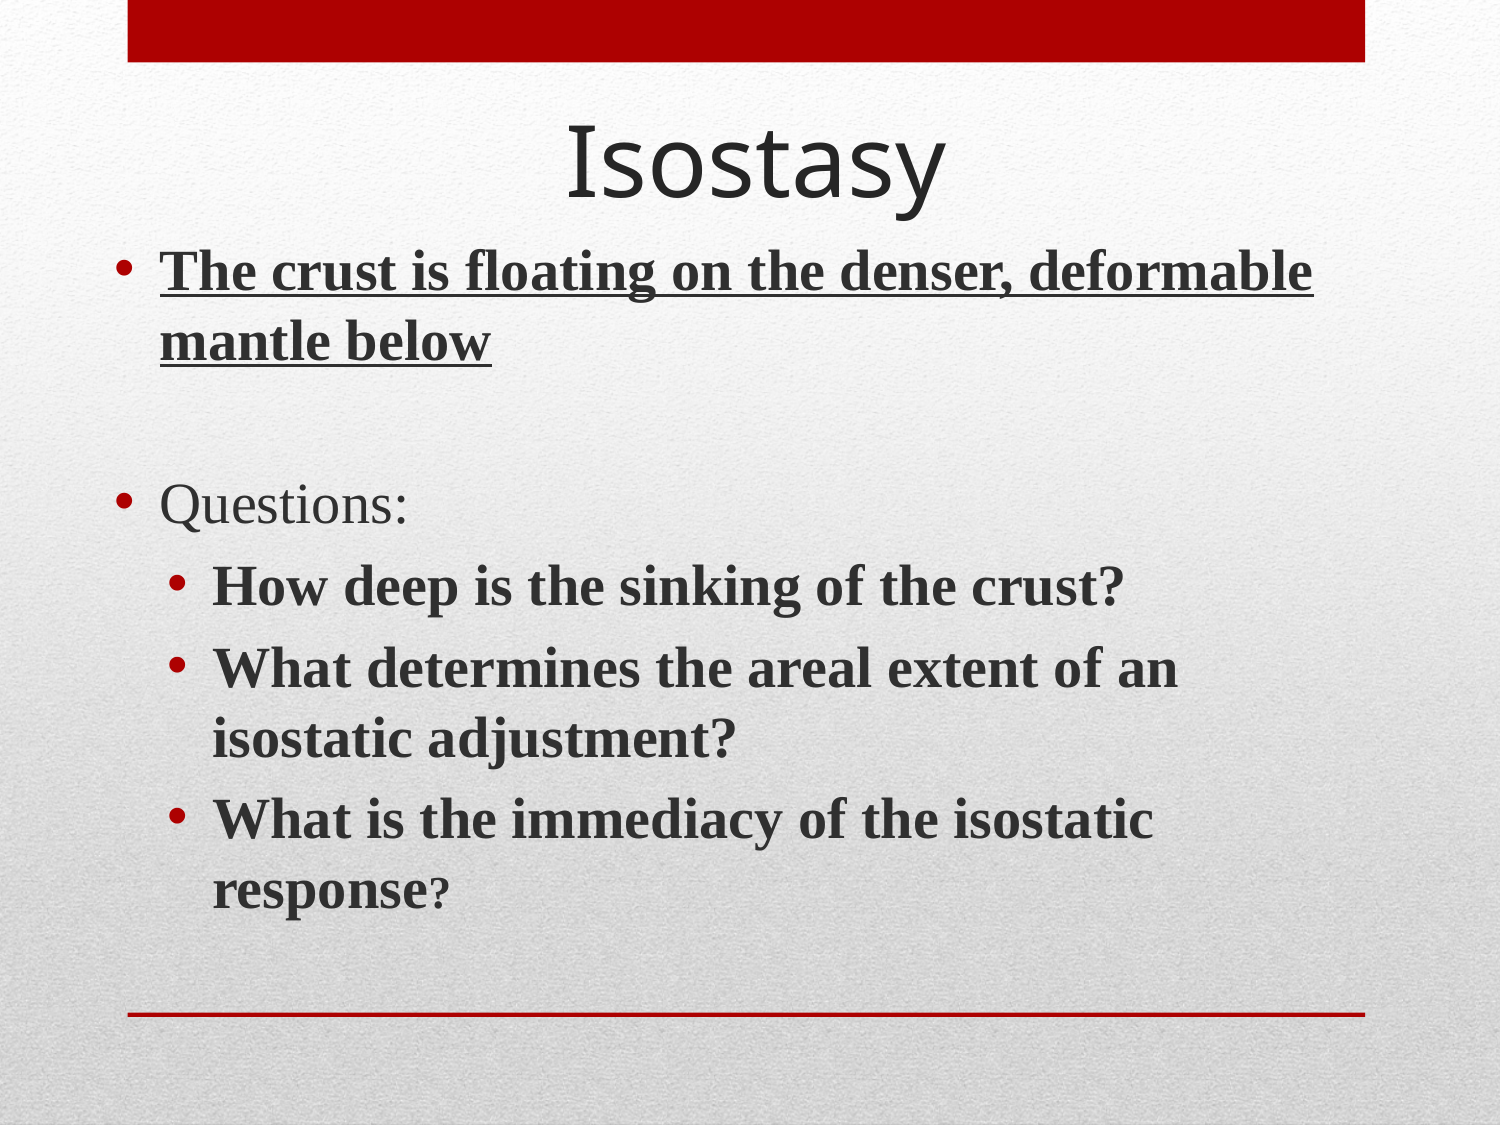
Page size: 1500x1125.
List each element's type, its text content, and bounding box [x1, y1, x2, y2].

title Isostasy [187, 37, 1325, 225]
list The crust is floating on the denser, deformable mantle below Questions: How deep is the sinking of the crust? What determines the areal extent of an isostatic adjustment? What is the immediacy of the isostatic response? [99, 224, 1363, 1013]
